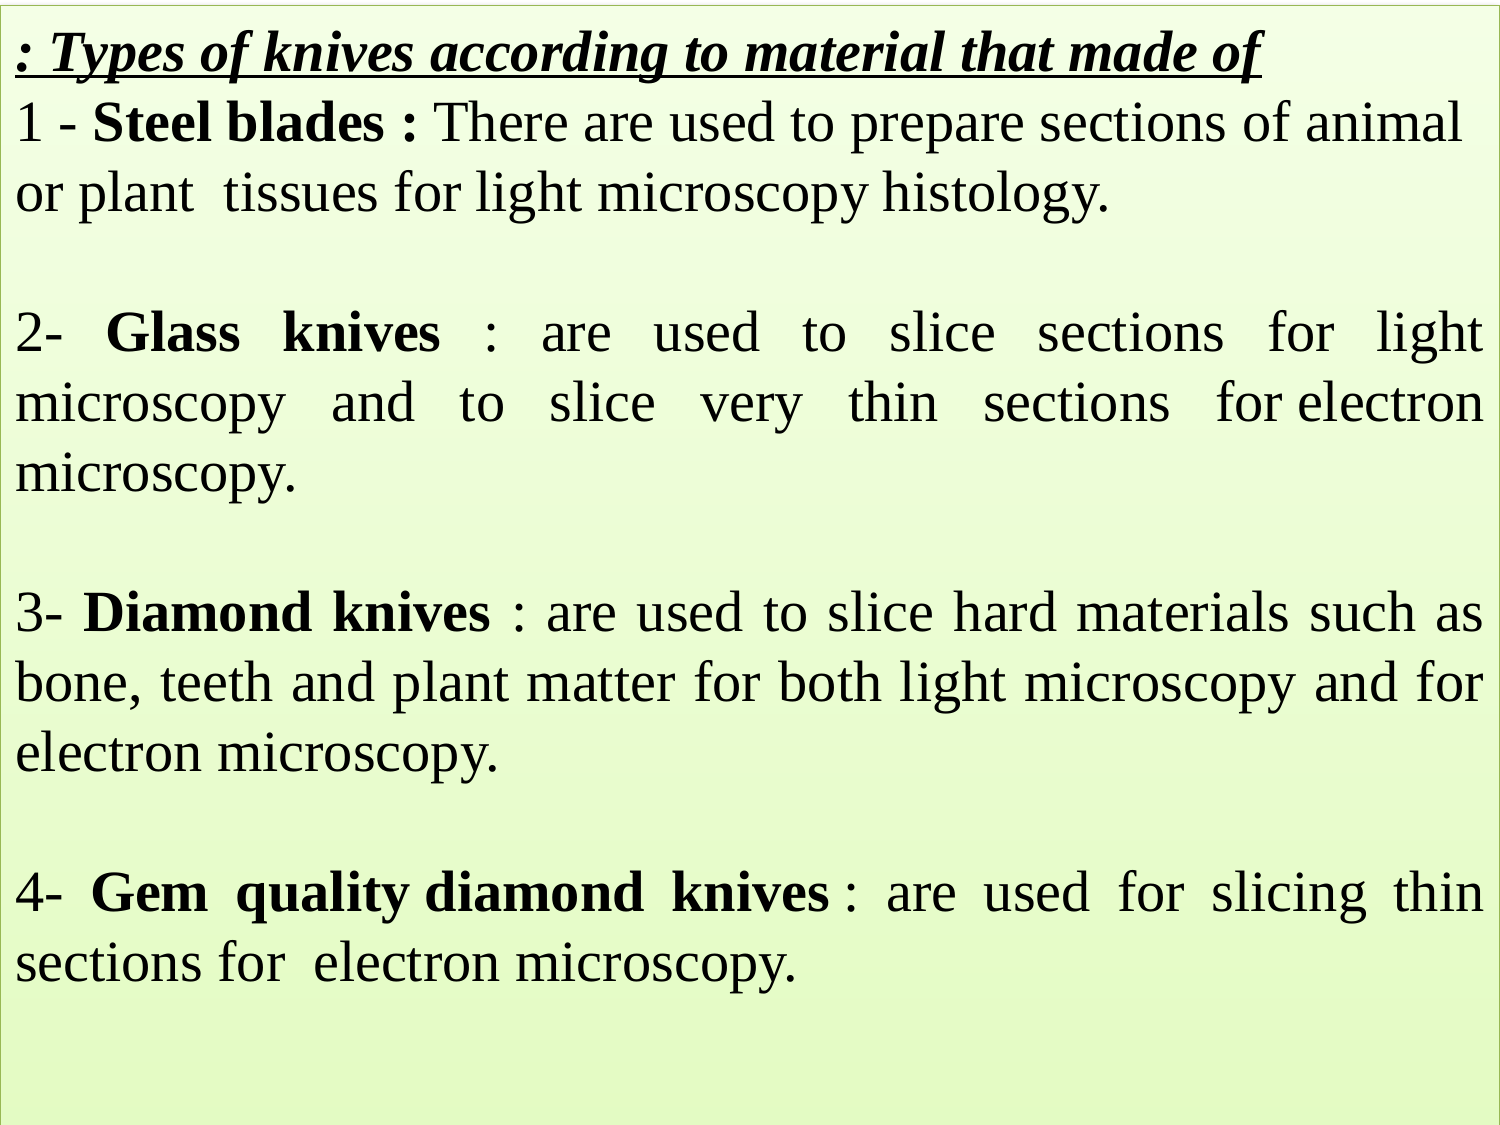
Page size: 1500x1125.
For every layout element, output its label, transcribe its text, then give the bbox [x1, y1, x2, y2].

text_box Types of knives according to material that made of : 1 - Steel blades : There are used to prepare sections of animal or plant tissues for light microscopy histology. 2- Glass knives : are used to slice sections for light microscopy and to slice very thin sections for electron microscopy. 3- Diamond knives : are used to slice hard materials such as bone, teeth and plant matter for both light microscopy and for electron microscopy. 4- Gem quality diamond knives : are used for slicing thin sections for electron microscopy. [0, 5, 1500, 1125]
